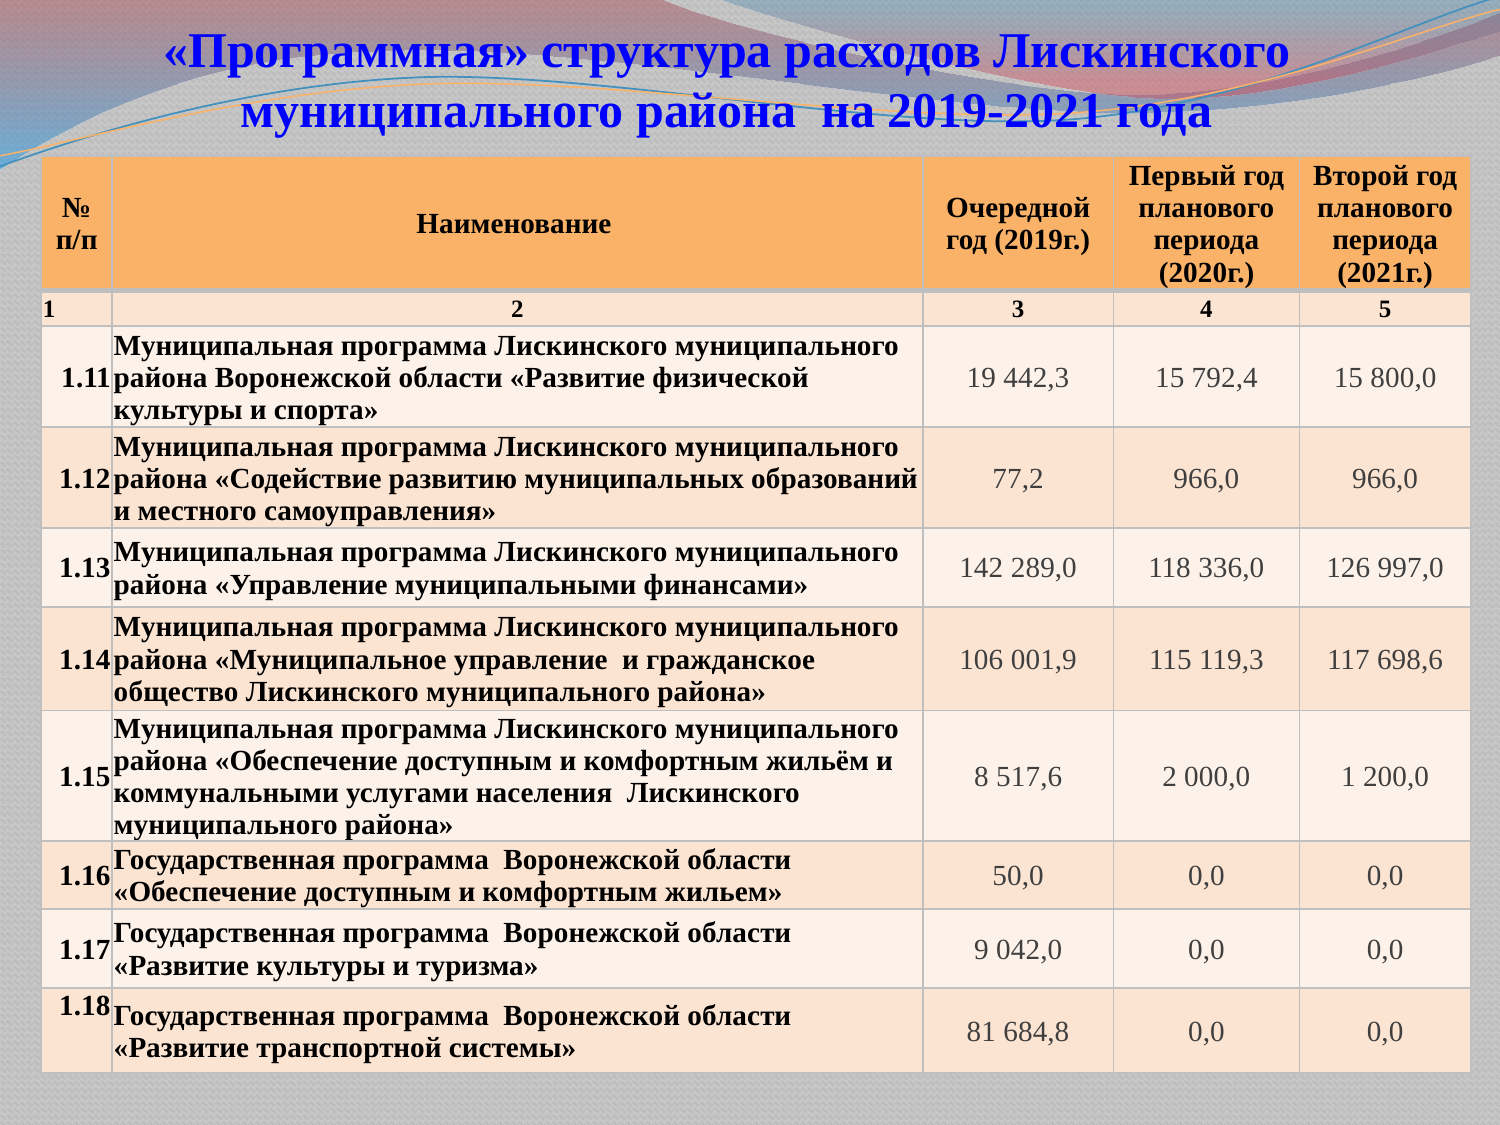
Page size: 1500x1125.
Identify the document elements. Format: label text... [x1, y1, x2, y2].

table_cell 0,0 [1300, 989, 1470, 1072]
title «Программная» структура расходов Лискинского муниципального района на 2019-2021 года [35, 19, 1418, 138]
table_cell 50,0 [924, 842, 1113, 908]
table_cell 3 [924, 293, 1113, 325]
table_cell Государственная программа Воронежской области «Развитие транспортной системы» [113, 989, 922, 1072]
table_cell 1.17 [42, 910, 111, 987]
table_cell 2 000,0 [1114, 711, 1299, 840]
table_cell 9 042,0 [924, 910, 1113, 987]
table_header Второй год планового периода (2021г.) [1300, 157, 1470, 288]
table_cell 1.11 [42, 327, 111, 426]
table_header Наименование [113, 157, 922, 288]
table_cell 2 [113, 293, 922, 325]
table_cell 77,2 [924, 428, 1113, 527]
table_cell 0,0 [1300, 910, 1470, 987]
table_cell Муниципальная программа Лискинского муниципального района «Содействие развитию муниципальных образований и местного самоуправления» [113, 428, 922, 527]
table_cell 4 [1114, 293, 1299, 325]
table_cell 8 517,6 [924, 711, 1113, 840]
table_header Первый год планового периода (2020г.) [1114, 157, 1299, 288]
table_cell 81 684,8 [924, 989, 1113, 1072]
table_cell 118 336,0 [1114, 529, 1299, 606]
table_cell 115 119,3 [1114, 608, 1299, 710]
table_cell 142 289,0 [924, 529, 1113, 606]
table_cell 15 800,0 [1300, 327, 1470, 426]
table_cell 1.18 [42, 989, 111, 1072]
table_cell 0,0 [1114, 989, 1299, 1072]
table_cell 1 [42, 293, 111, 325]
table_cell 1.16 [42, 842, 111, 908]
table_header № п/п [42, 157, 111, 288]
table_cell Муниципальная программа Лискинского муниципального района «Управление муниципальными финансами» [113, 529, 922, 606]
table_cell 1.13 [42, 529, 111, 606]
table_cell 1.12 [42, 428, 111, 527]
table_cell 1 200,0 [1300, 711, 1470, 840]
table_cell 106 001,9 [924, 608, 1113, 710]
table_cell 5 [1300, 293, 1470, 325]
table_cell 15 792,4 [1114, 327, 1299, 426]
table_cell 966,0 [1114, 428, 1299, 527]
table_cell 117 698,6 [1300, 608, 1470, 710]
table_cell Государственная программа Воронежской области «Обеспечение доступным и комфортным жильем» [113, 842, 922, 908]
table_cell 1.14 [42, 608, 111, 710]
table_cell 0,0 [1114, 910, 1299, 987]
table_cell 126 997,0 [1300, 529, 1470, 606]
table_cell Государственная программа Воронежской области «Развитие культуры и туризма» [113, 910, 922, 987]
table_cell 0,0 [1114, 842, 1299, 908]
table_header Очередной год (2019г.) [924, 157, 1113, 288]
table_cell 0,0 [1300, 842, 1470, 908]
table_cell Муниципальная программа Лискинского муниципального района «Обеспечение доступным и комфортным жильём и коммунальными услугами населения Лискинского муниципального района» [113, 711, 922, 840]
table_cell 1.15 [42, 711, 111, 840]
table_cell 19 442,3 [924, 327, 1113, 426]
table_cell 966,0 [1300, 428, 1470, 527]
table_cell Муниципальная программа Лискинского муниципального района «Муниципальное управление и гражданское общество Лискинского муниципального района» [113, 608, 922, 710]
table_cell Муниципальная программа Лискинского муниципального района Воронежской области «Развитие физической культуры и спорта» [113, 327, 922, 426]
